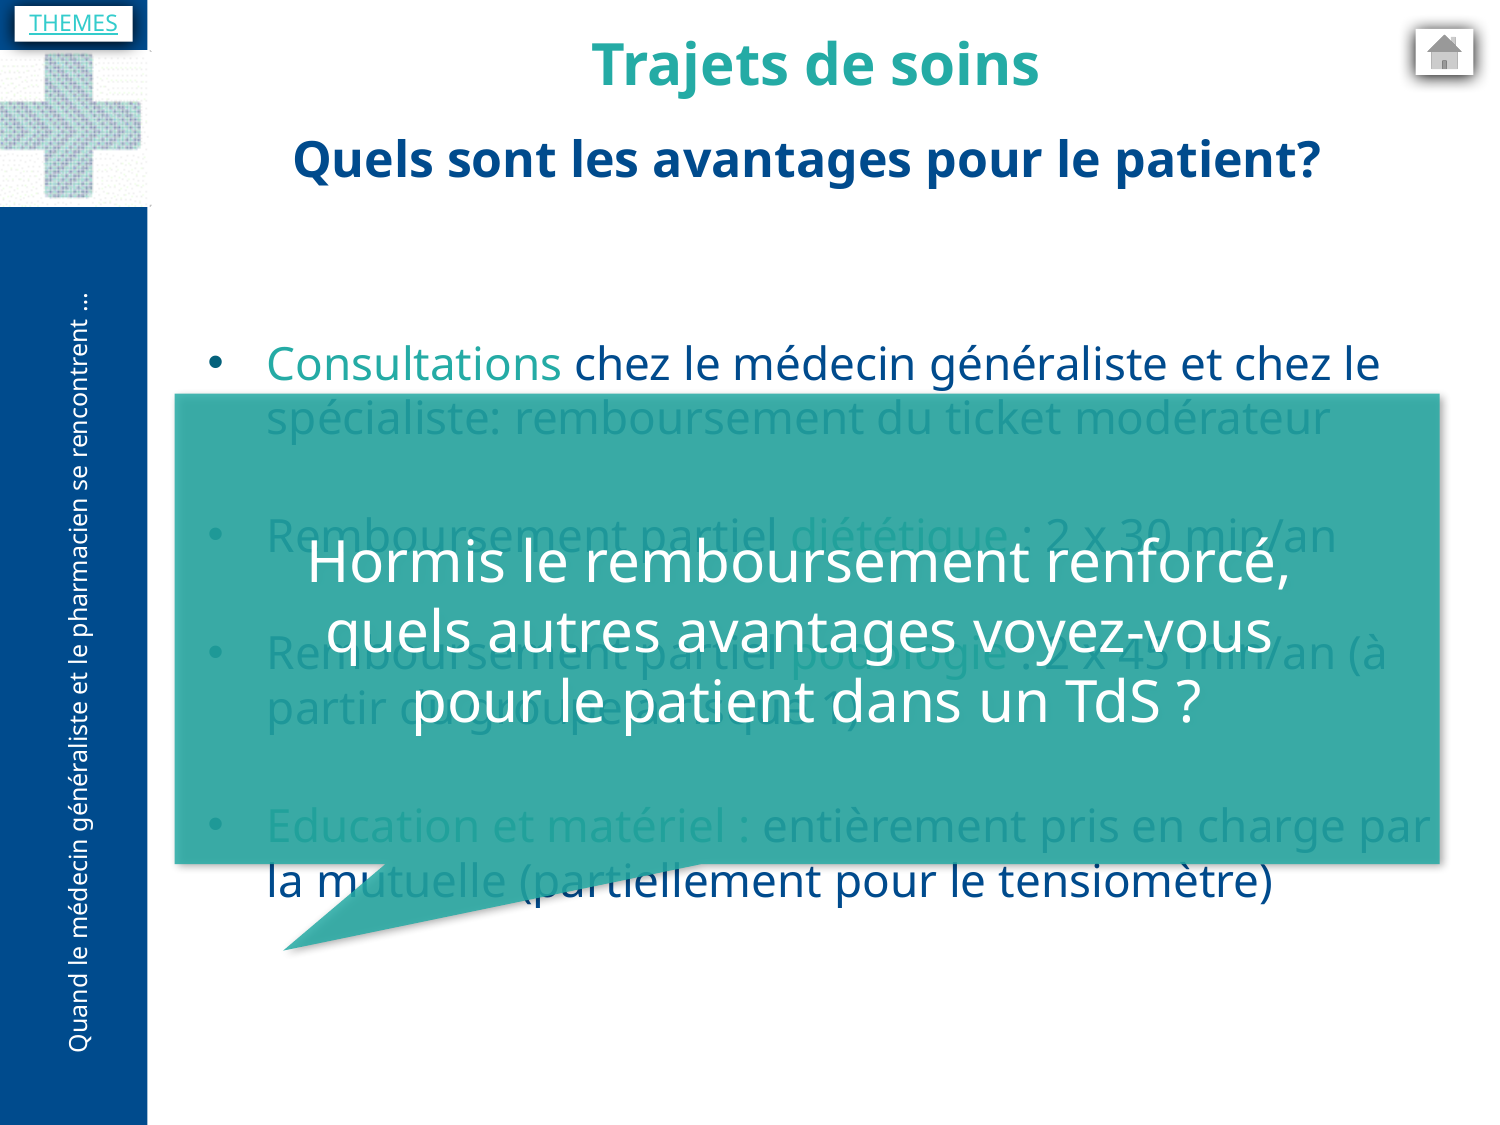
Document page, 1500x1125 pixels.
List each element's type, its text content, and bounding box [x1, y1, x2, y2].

list Trajets de soins [174, 28, 1458, 120]
list Consultations chez le médecin généraliste et chez le spécialiste: remboursement du ticket modérateur Remboursement partiel diététique : 2 x 30 min/an Remboursement partiel podologie : 2 x 45 min/an (à partir du groupe à risque 1) Education et matériel : entièrement pris en charge par la mutuelle (partiellement pour le tensiomètre) [192, 326, 1458, 1071]
text_box Quels sont les avantages pour le patient? [168, 120, 1458, 195]
picture [0, 50, 152, 207]
text_box THEMES [14, 5, 134, 42]
text_box [1415, 28, 1474, 76]
text_box Hormis le remboursement renforcé, quels autres avantages voyez-vous pour le patient dans un TdS ? [173, 392, 1441, 952]
